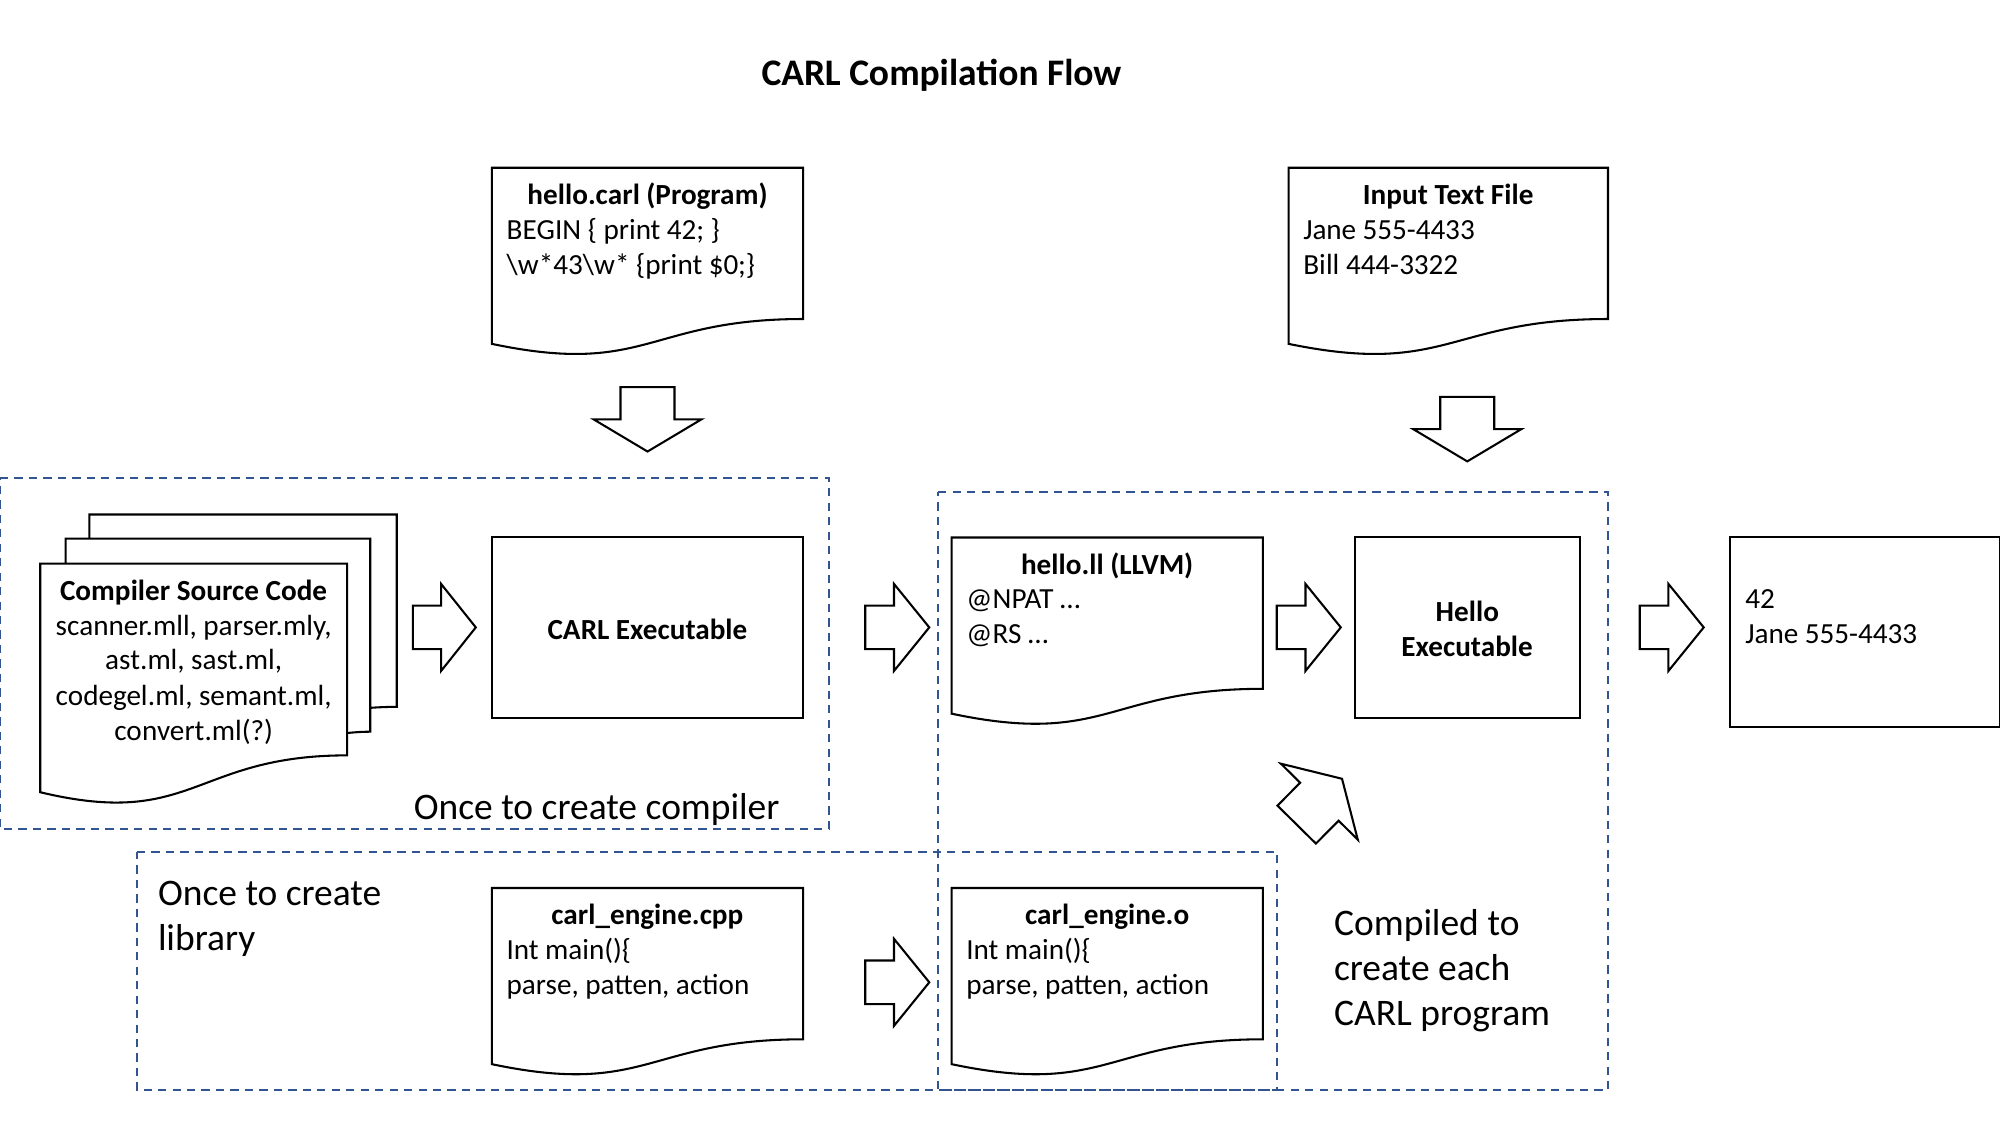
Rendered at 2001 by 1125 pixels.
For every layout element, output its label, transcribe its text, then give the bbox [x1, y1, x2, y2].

text_box 42 Jane 555-4433 [1729, 536, 2000, 728]
text_box [864, 580, 931, 674]
text_box hello.carl (Program) BEGIN { print 42; } \w*43\w* {print $0;} [490, 166, 805, 355]
text_box [937, 491, 1609, 1091]
text_box Once to create library [143, 860, 478, 966]
text_box [1638, 580, 1706, 674]
text_box [1409, 395, 1526, 463]
text_box Input Text File Jane 555-4433 Bill 444-3322 [1287, 166, 1610, 355]
text_box [589, 386, 706, 453]
text_box CARL Compilation Flow [746, 40, 1137, 100]
text_box Compiled to create each CARL program [1319, 890, 1589, 1041]
text_box [136, 851, 938, 1091]
text_box [0, 477, 830, 830]
text_box Once to create compiler [399, 775, 795, 835]
